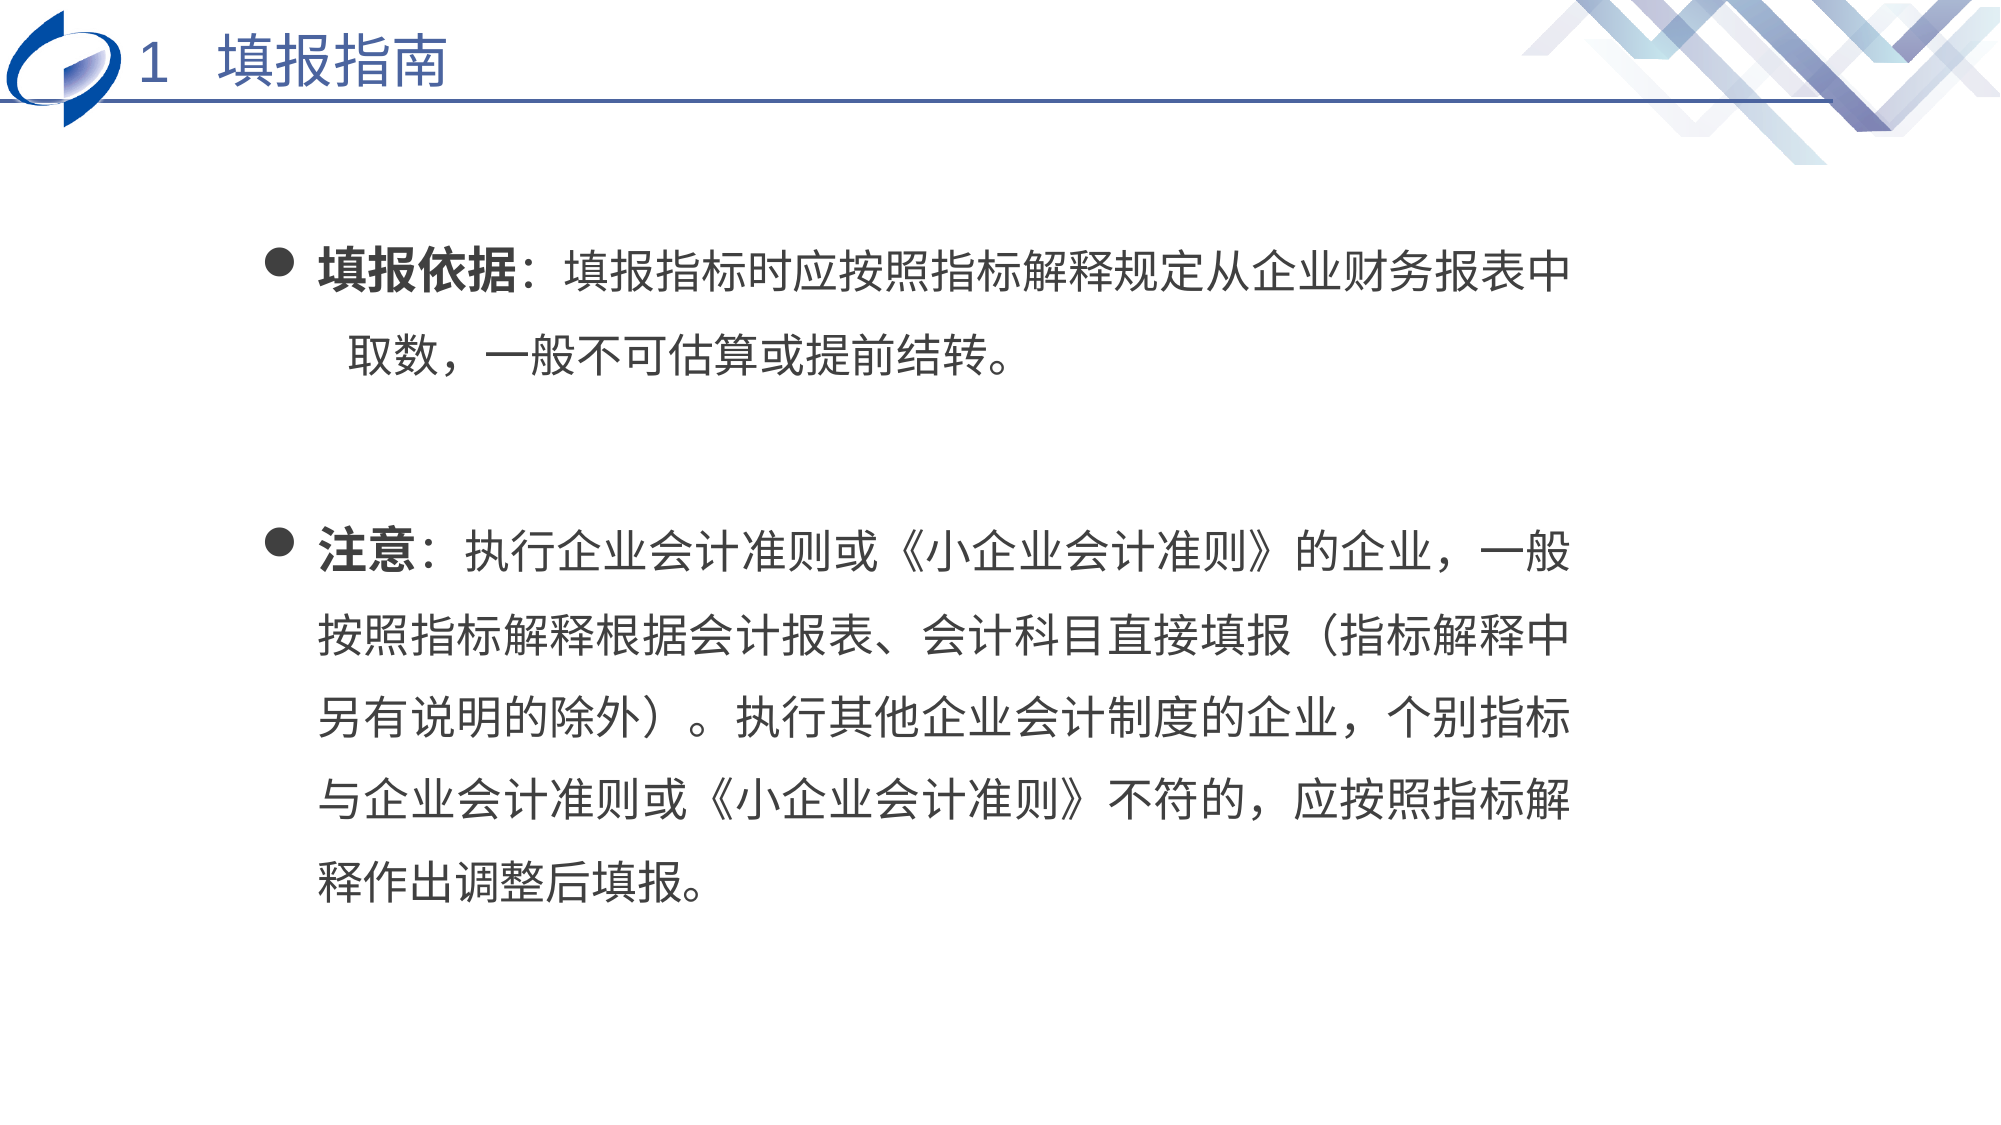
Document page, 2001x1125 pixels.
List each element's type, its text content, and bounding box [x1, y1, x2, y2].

text_box 填报依据：填报指标时应按照指标解释规定从企业财务报表中 取数，一般不可估算或提前结转。 注意：执行企业会计准则或《小企业会计准则》的企业，一般按照指标解释根据会计报表、会计科目直接填报（指标解释中另有说明的除外）。执行其他企业会计制度的企业，个别指标与企业会计准则或《小企业会计准则》不符的，应按照指标解释作出调整后填报。 [246, 201, 1588, 916]
picture [1412, 0, 2000, 166]
picture [4, 9, 123, 128]
text_box 1 填报指南 [122, 0, 804, 100]
